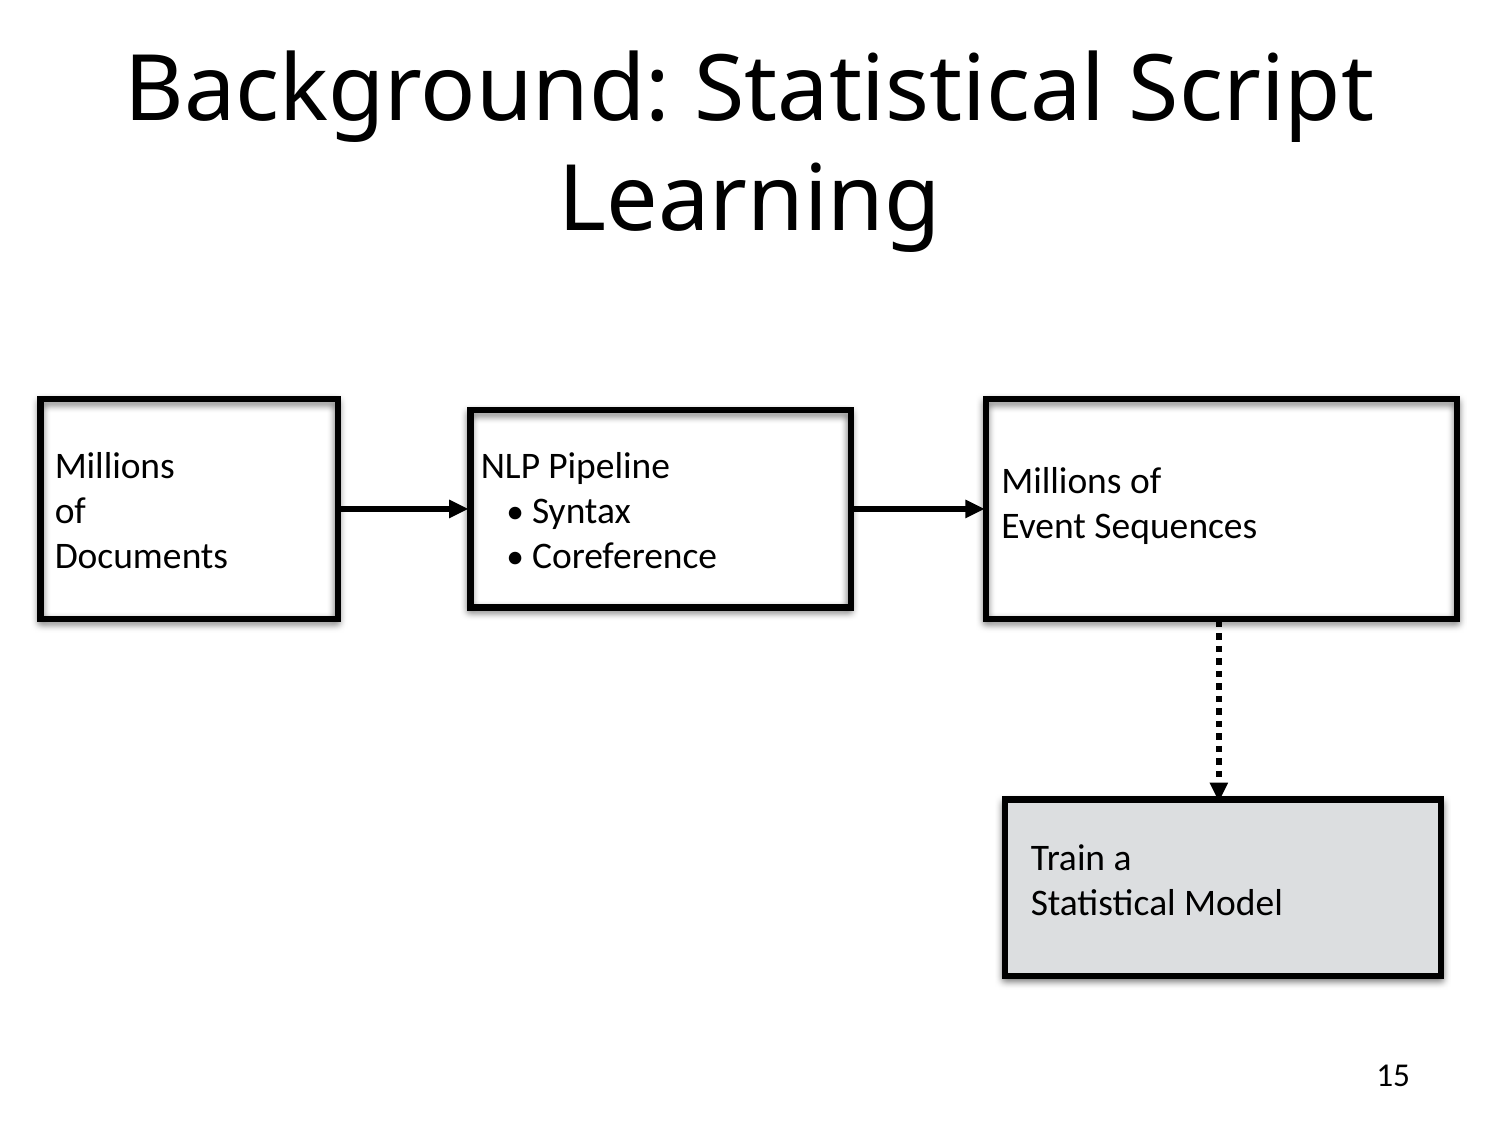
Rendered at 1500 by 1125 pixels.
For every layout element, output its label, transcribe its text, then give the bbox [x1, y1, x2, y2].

text_box [336, 502, 464, 516]
text_box NLP Pipeline • Syntax • Coreference [474, 435, 724, 583]
text_box [853, 502, 985, 516]
text_box Millions of Event Sequences [995, 419, 1451, 582]
title Background: Statistical Script Learning [75, 45, 1425, 233]
text_box [1212, 786, 1226, 802]
text_box Millions of Documents [48, 435, 235, 583]
slide_number 15 [1074, 1042, 1425, 1103]
text_box [986, 398, 1458, 619]
text_box [1004, 799, 1442, 976]
text_box Train a Statistical Model [1025, 827, 1290, 929]
text_box [40, 398, 339, 619]
text_box [470, 410, 851, 608]
